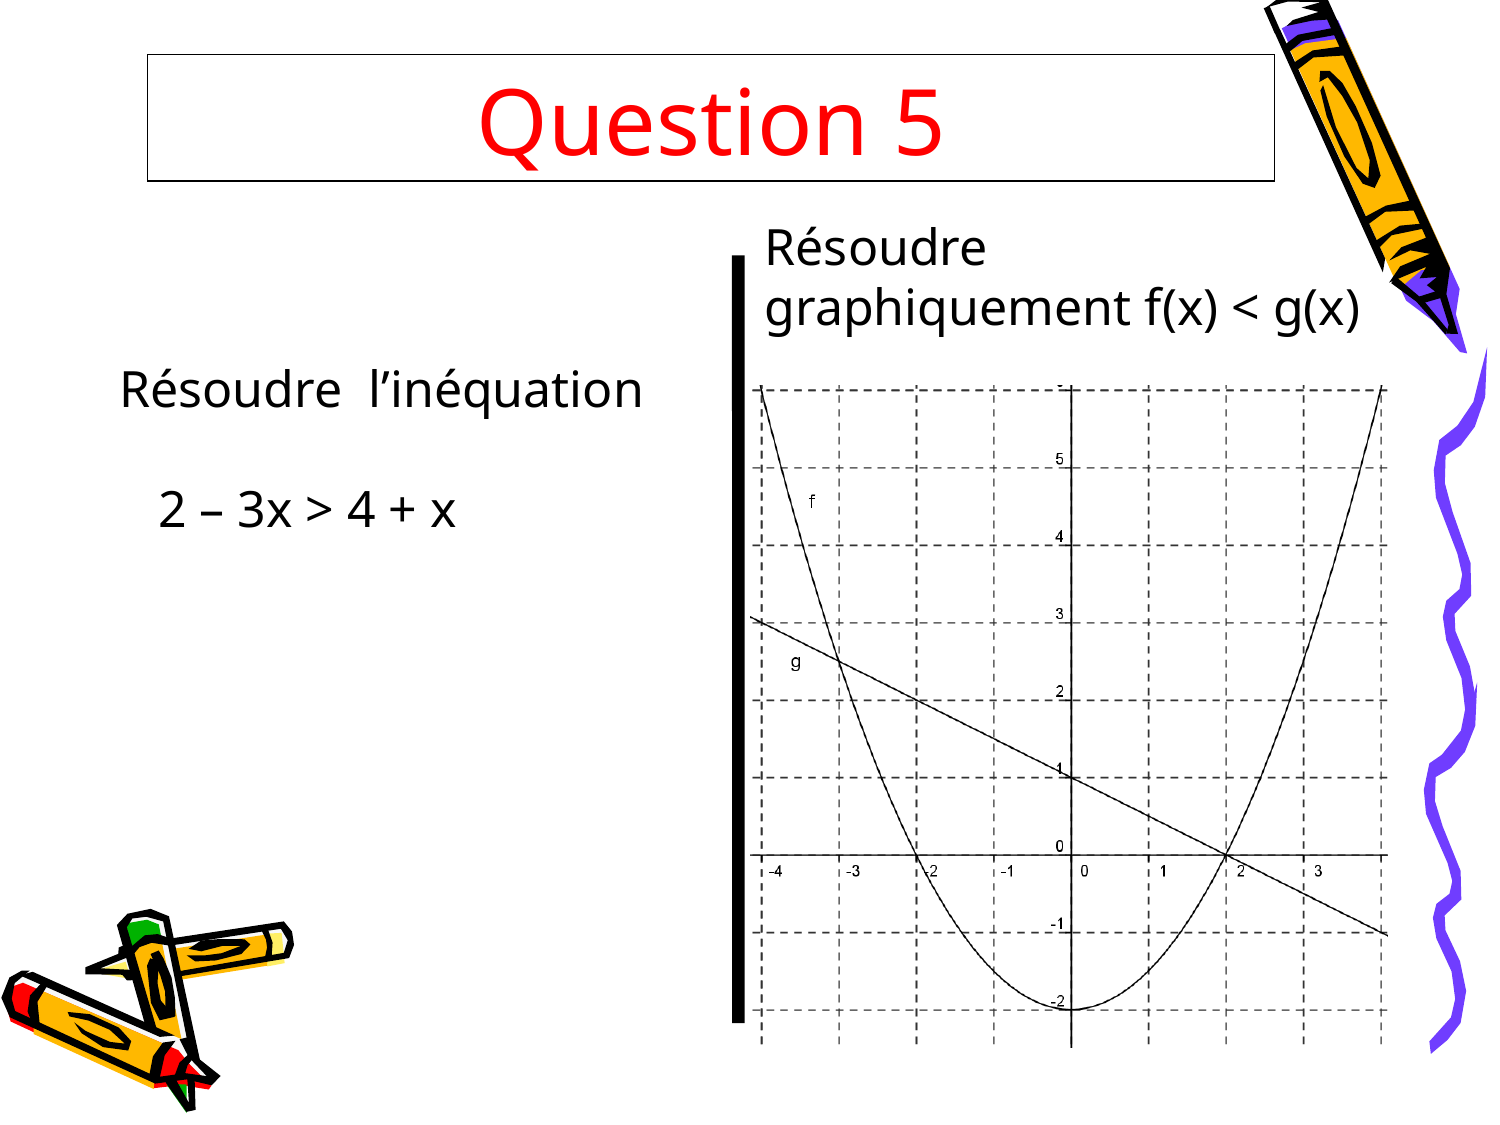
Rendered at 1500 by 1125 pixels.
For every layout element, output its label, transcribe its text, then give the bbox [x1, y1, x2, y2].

picture [749, 385, 1388, 1048]
title Question 5 [147, 54, 1275, 182]
text_box Résoudre graphiquement f(x) < g(x) [749, 208, 1383, 343]
text_box Résoudre l’inéquation 2 – 3x > 4 + x [104, 349, 660, 545]
